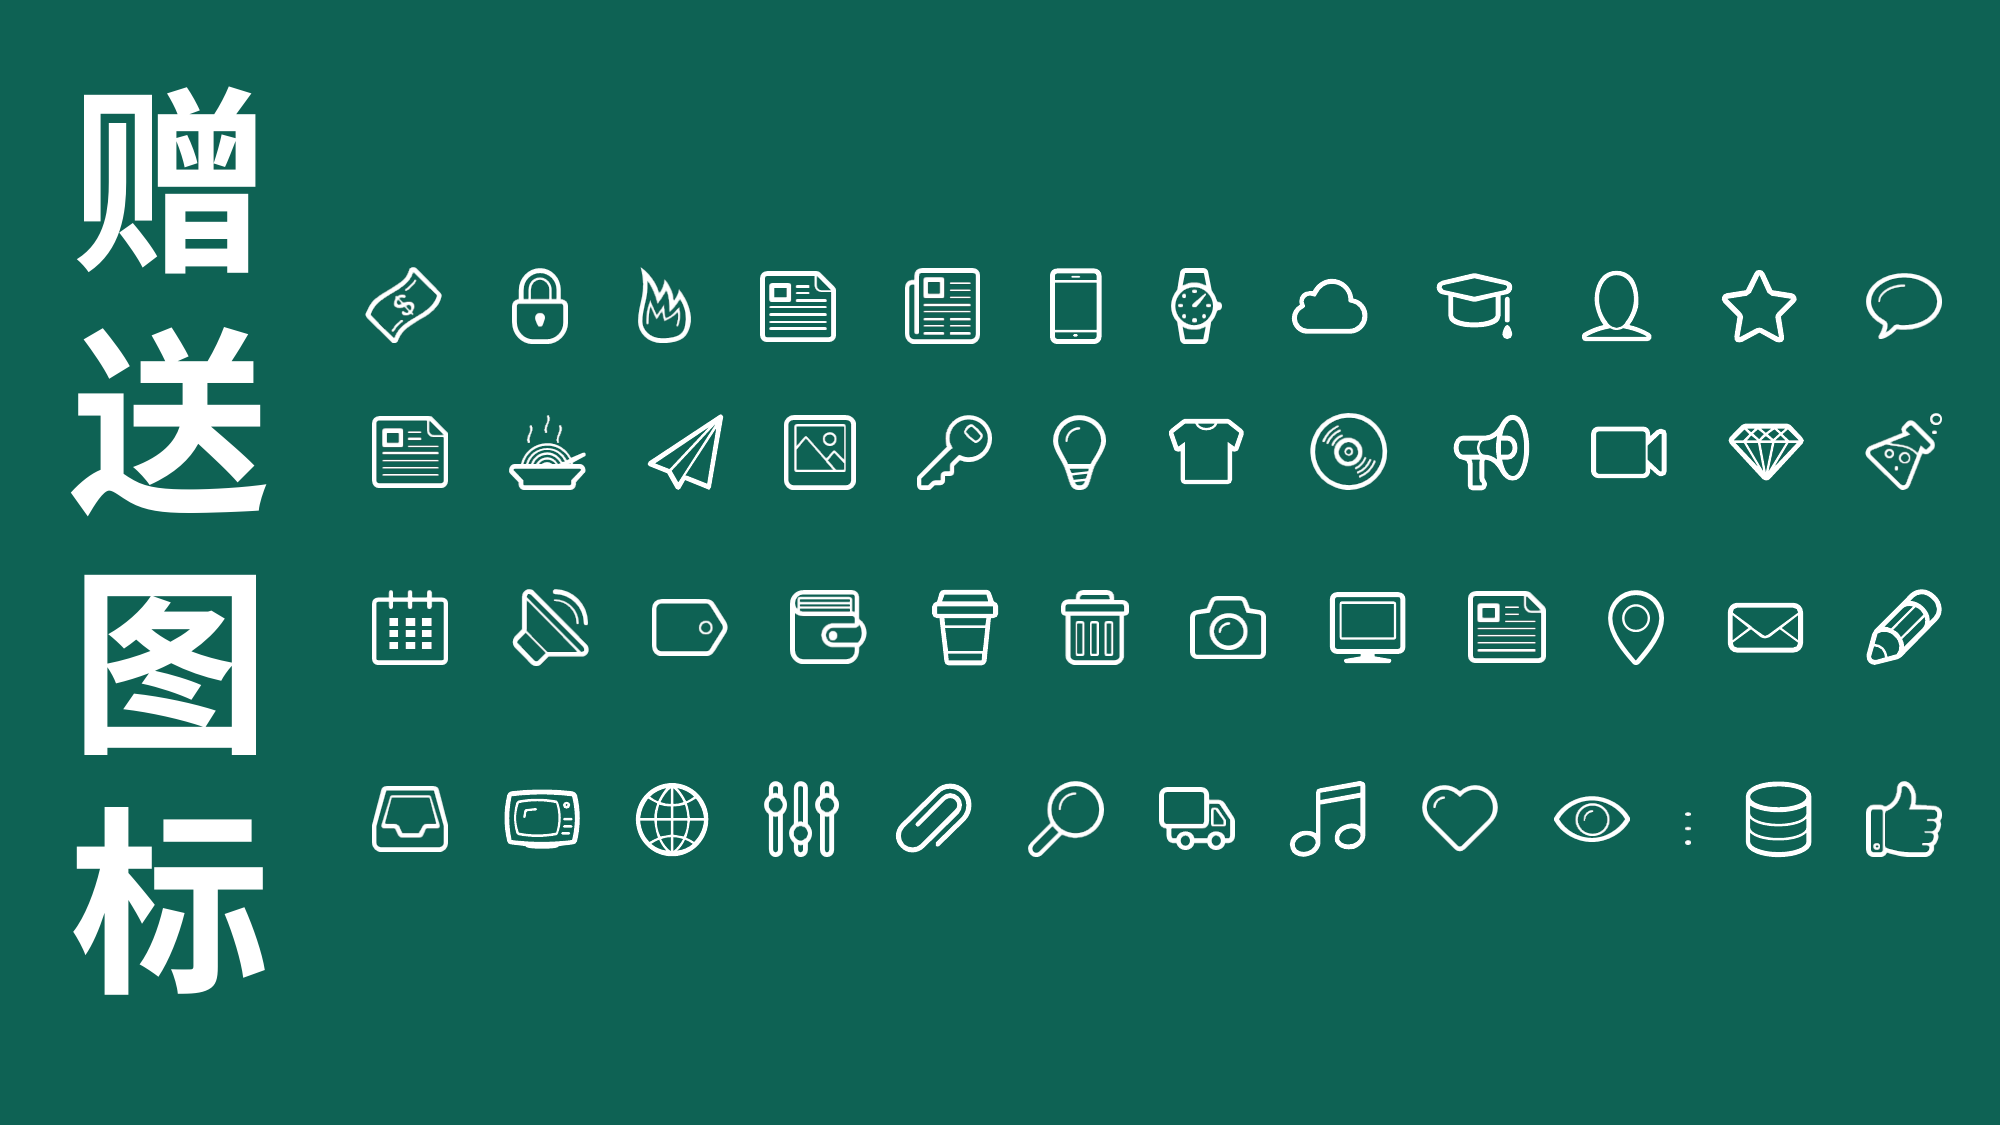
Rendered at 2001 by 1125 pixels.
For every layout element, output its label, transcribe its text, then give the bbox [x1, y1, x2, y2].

text_box [932, 589, 999, 666]
picture [1158, 787, 1236, 851]
text_box [1582, 270, 1652, 342]
picture [511, 588, 589, 666]
picture [365, 267, 443, 344]
text_box [1453, 414, 1530, 491]
picture [763, 781, 840, 858]
picture [1170, 268, 1223, 345]
text_box [1050, 268, 1102, 344]
picture [511, 268, 569, 345]
text_box [635, 783, 709, 857]
text_box [1329, 592, 1406, 664]
picture [917, 414, 993, 491]
picture [1866, 781, 1943, 858]
picture [651, 599, 728, 657]
text_box [1436, 273, 1513, 328]
picture [372, 786, 449, 853]
picture [372, 416, 449, 489]
picture [1468, 591, 1546, 664]
picture [372, 589, 449, 666]
picture [509, 414, 587, 491]
picture [1422, 785, 1499, 853]
picture [1190, 595, 1267, 660]
picture [784, 414, 857, 491]
picture [790, 590, 868, 665]
picture [1685, 812, 1692, 846]
picture [760, 270, 837, 343]
picture [1061, 589, 1129, 666]
text_box [504, 789, 580, 849]
text_box [1502, 324, 1513, 340]
text_box [1728, 423, 1804, 481]
text_box [647, 414, 724, 490]
text_box 赠送图标 [55, 49, 309, 1025]
text_box [1721, 270, 1797, 343]
picture [1865, 413, 1943, 491]
text_box [1745, 781, 1812, 858]
picture [1866, 273, 1943, 340]
picture [1028, 781, 1105, 858]
text_box [1591, 426, 1667, 479]
picture [1053, 414, 1107, 491]
text_box [895, 783, 972, 853]
text_box [1291, 278, 1368, 334]
picture [1310, 412, 1389, 491]
text_box [1727, 602, 1804, 653]
picture [1554, 795, 1631, 843]
text_box [1169, 418, 1244, 485]
picture [1607, 589, 1665, 666]
picture [637, 267, 691, 344]
text_box [1866, 589, 1942, 665]
text_box [1289, 781, 1366, 857]
picture [905, 268, 981, 345]
